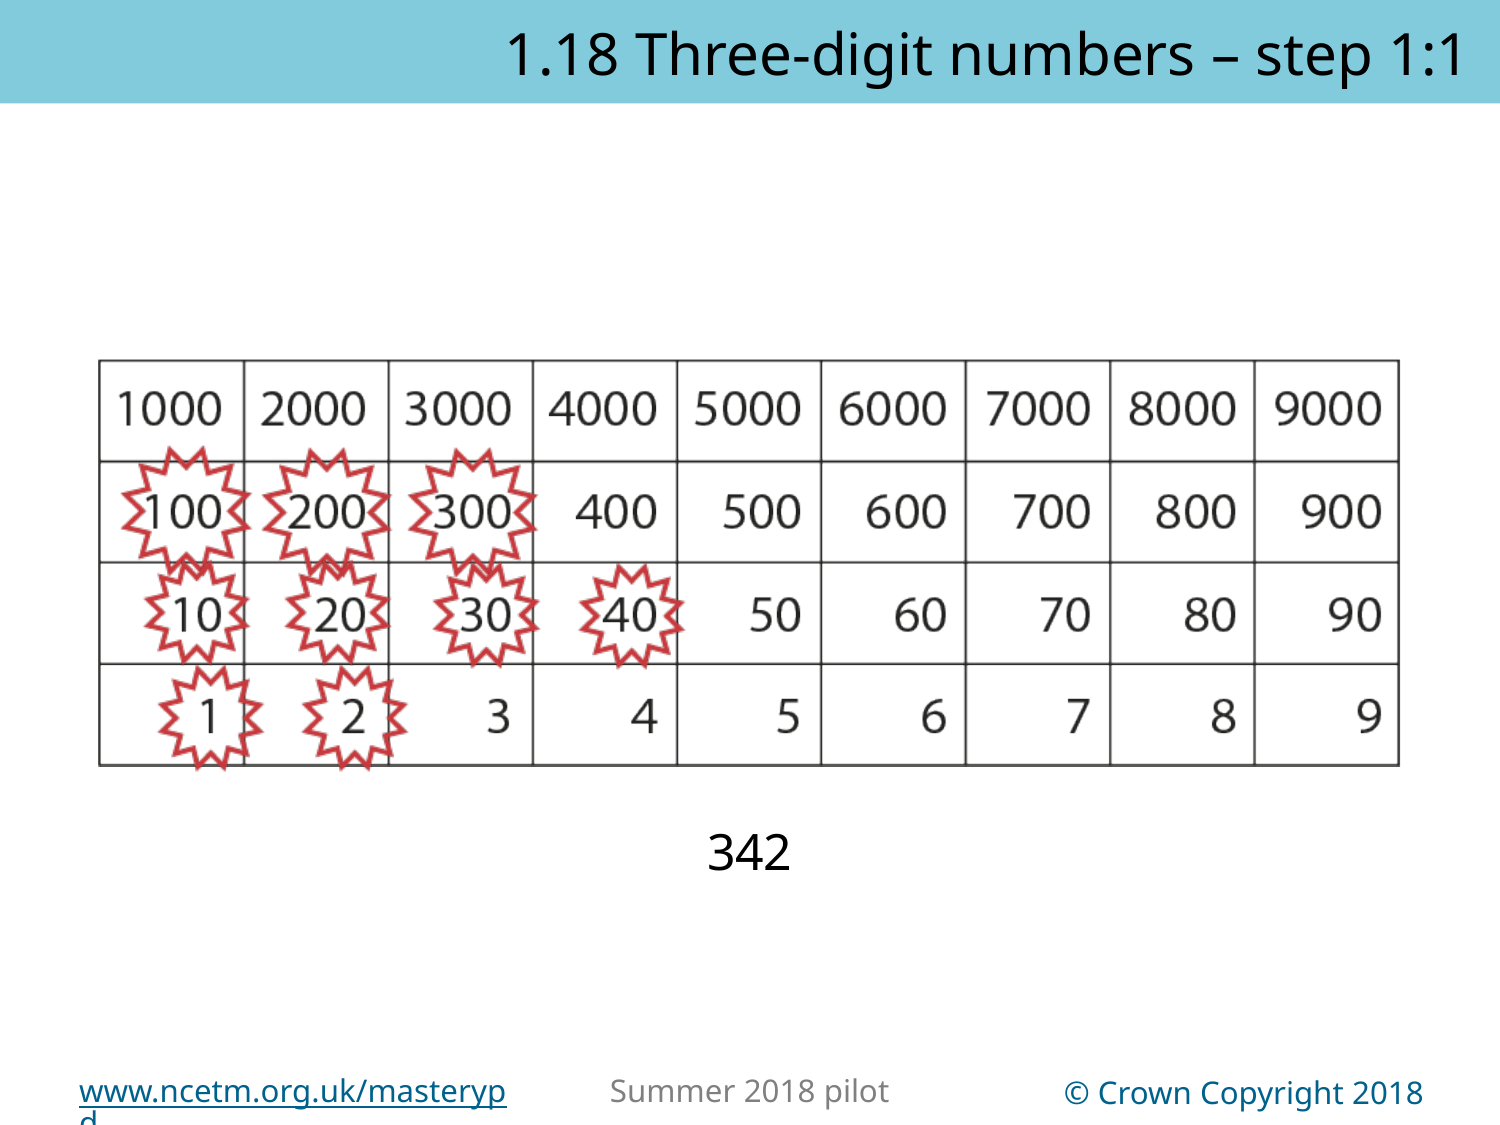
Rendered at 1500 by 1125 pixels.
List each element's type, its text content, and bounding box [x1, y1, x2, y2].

text_box 342 [604, 812, 896, 888]
picture [97, 358, 1402, 778]
list 1.18 Three-digit numbers – step 1:1 [0, 0, 1500, 104]
